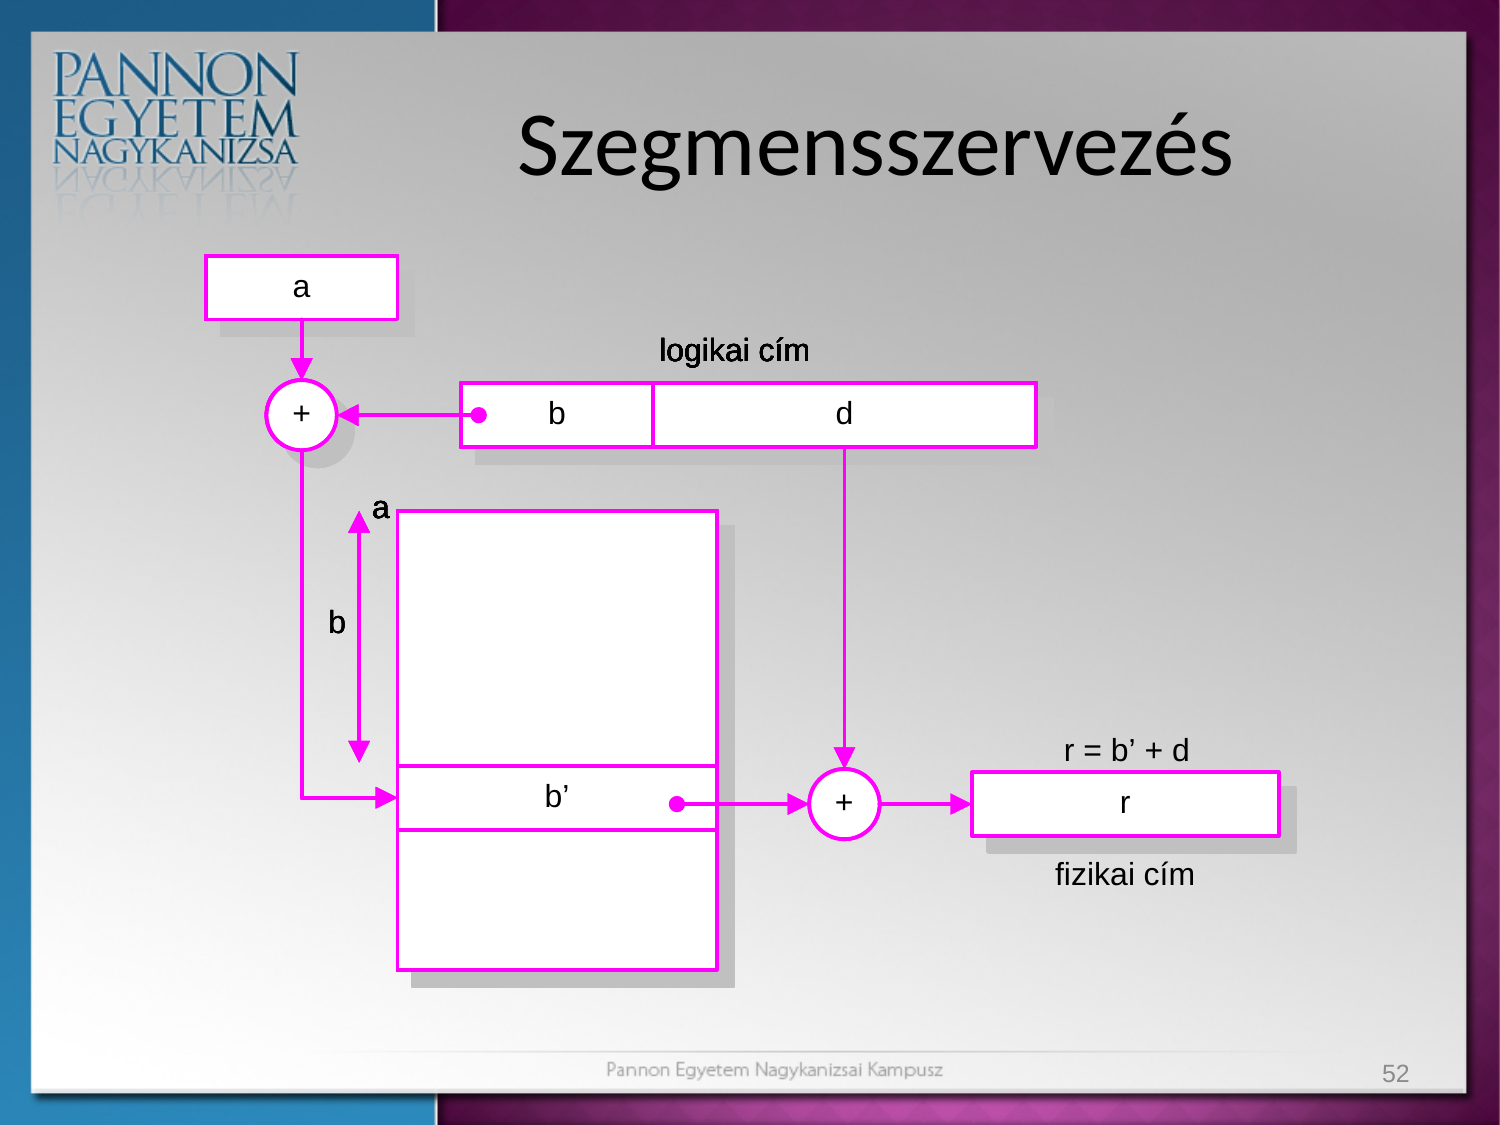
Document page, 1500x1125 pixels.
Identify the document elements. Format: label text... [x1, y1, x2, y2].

picture [0, 0, 1500, 1125]
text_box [199, 249, 1301, 992]
slide_number 52 [1074, 1042, 1425, 1103]
title Szegmensszervezés [328, 45, 1425, 233]
